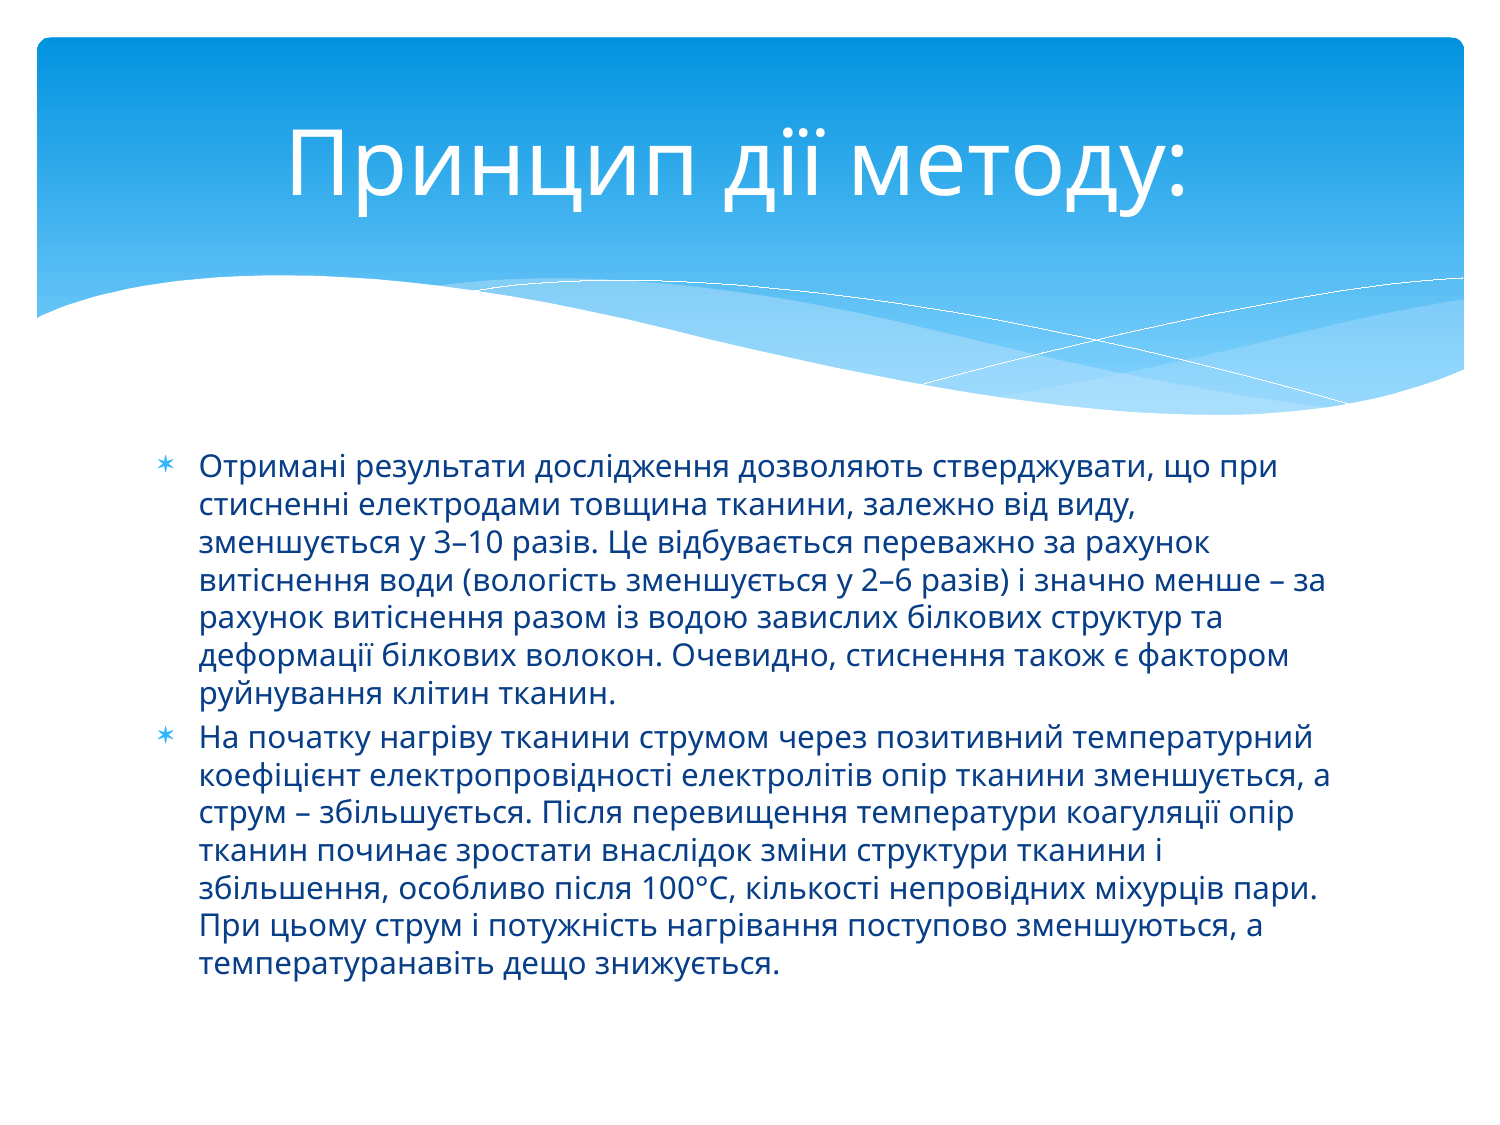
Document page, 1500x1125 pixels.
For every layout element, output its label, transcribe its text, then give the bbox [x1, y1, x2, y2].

title Принцип дії методу: [75, 55, 1425, 261]
list Отримані результати дослідження дозволяють стверджувати, що при стисненні електродами товщина тканини, залежно від виду, зменшується у 3–10 разів. Це відбувається переважно за рахунок витіснення води (вологість зменшується у 2–6 разів) і значно менше – за рахунок витіснення разом із водою завислих білкових структур та деформації білкових волокон. Очевидно, стиснення також є фактором руйнування клітин тканин. На початку нагріву тканини струмом через позитивний температурний коефіцієнт електропровідності електролітів опір тканини зменшується, а струм – збільшується. Після перевищення температури коагуляції опір тканин починає зростати внаслідок зміни структури тканини і збільшення, особливо після 100°С, кількості непровідних міхурців пари. При цьому струм і потужність нагрівання поступово зменшуються, а температуранавіть дещо знижується. [143, 438, 1359, 1005]
